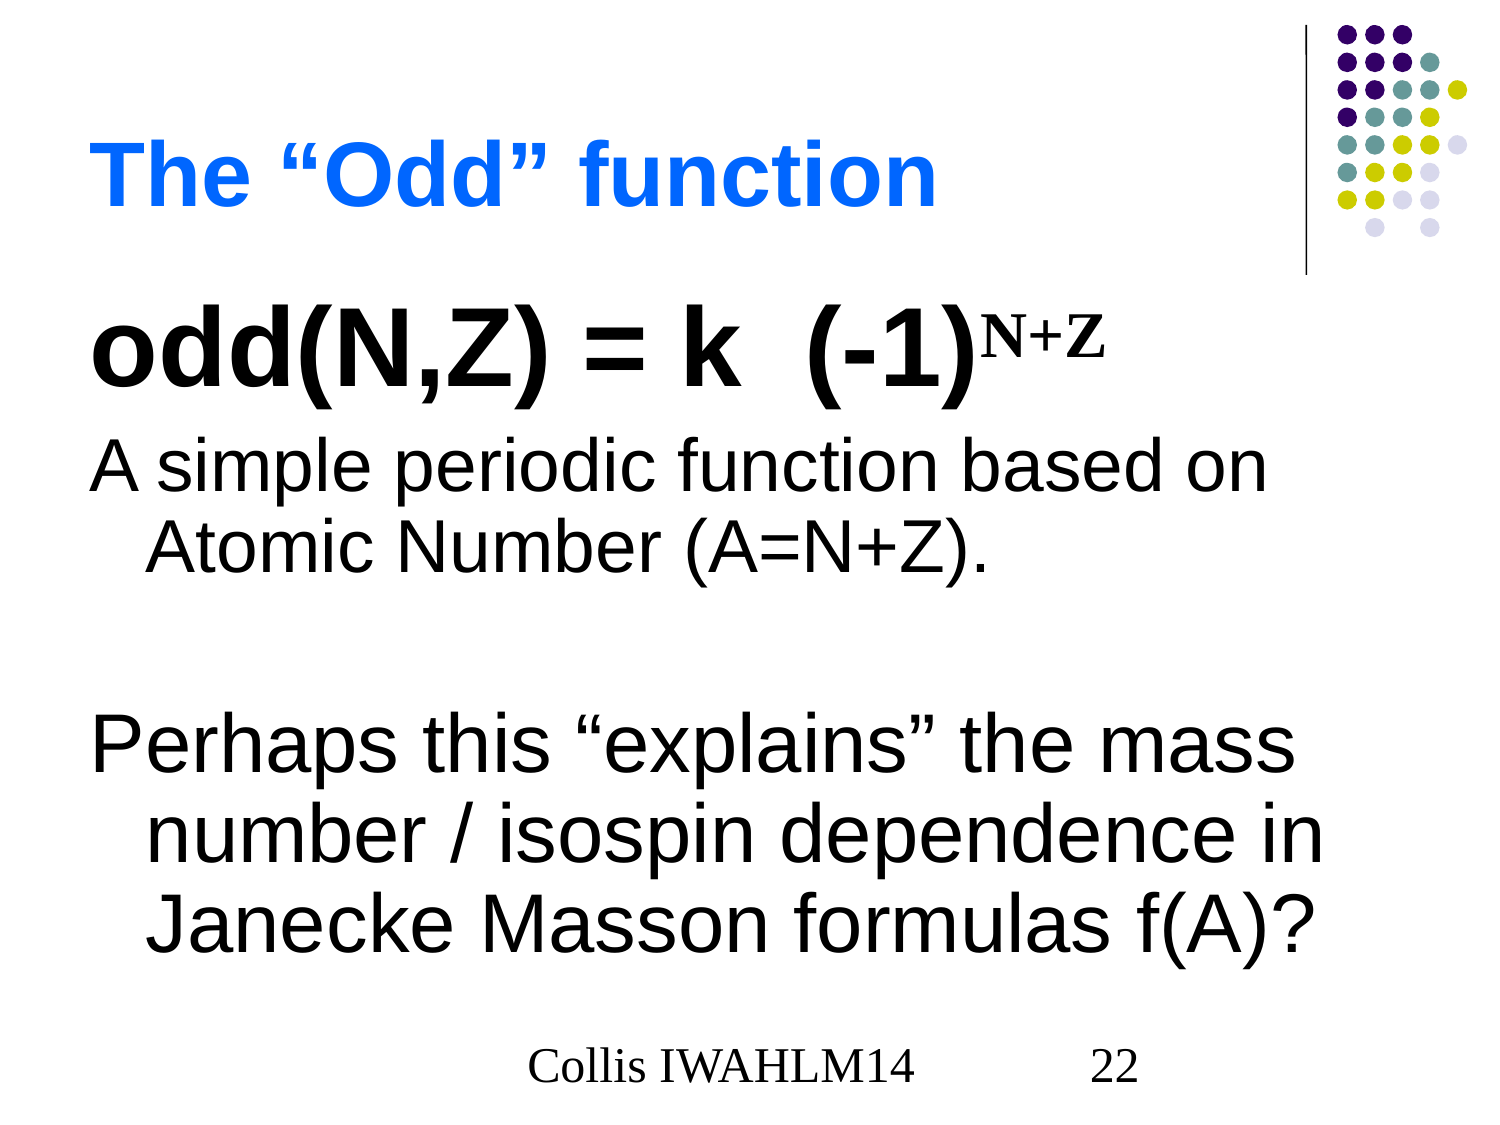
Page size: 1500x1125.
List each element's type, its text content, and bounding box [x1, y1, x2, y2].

slide_number 22 [1074, 1025, 1425, 1101]
footer Collis IWAHLM14 [512, 1025, 988, 1101]
title The “Odd” function [75, 20, 1313, 233]
list odd(N,Z) = k (-1)N+Z A simple periodic function based on Atomic Number (A=N+Z). Perhaps this “explains” the mass number / isospin dependence in Janecke Masson formulas f(A)? [75, 282, 1425, 1006]
